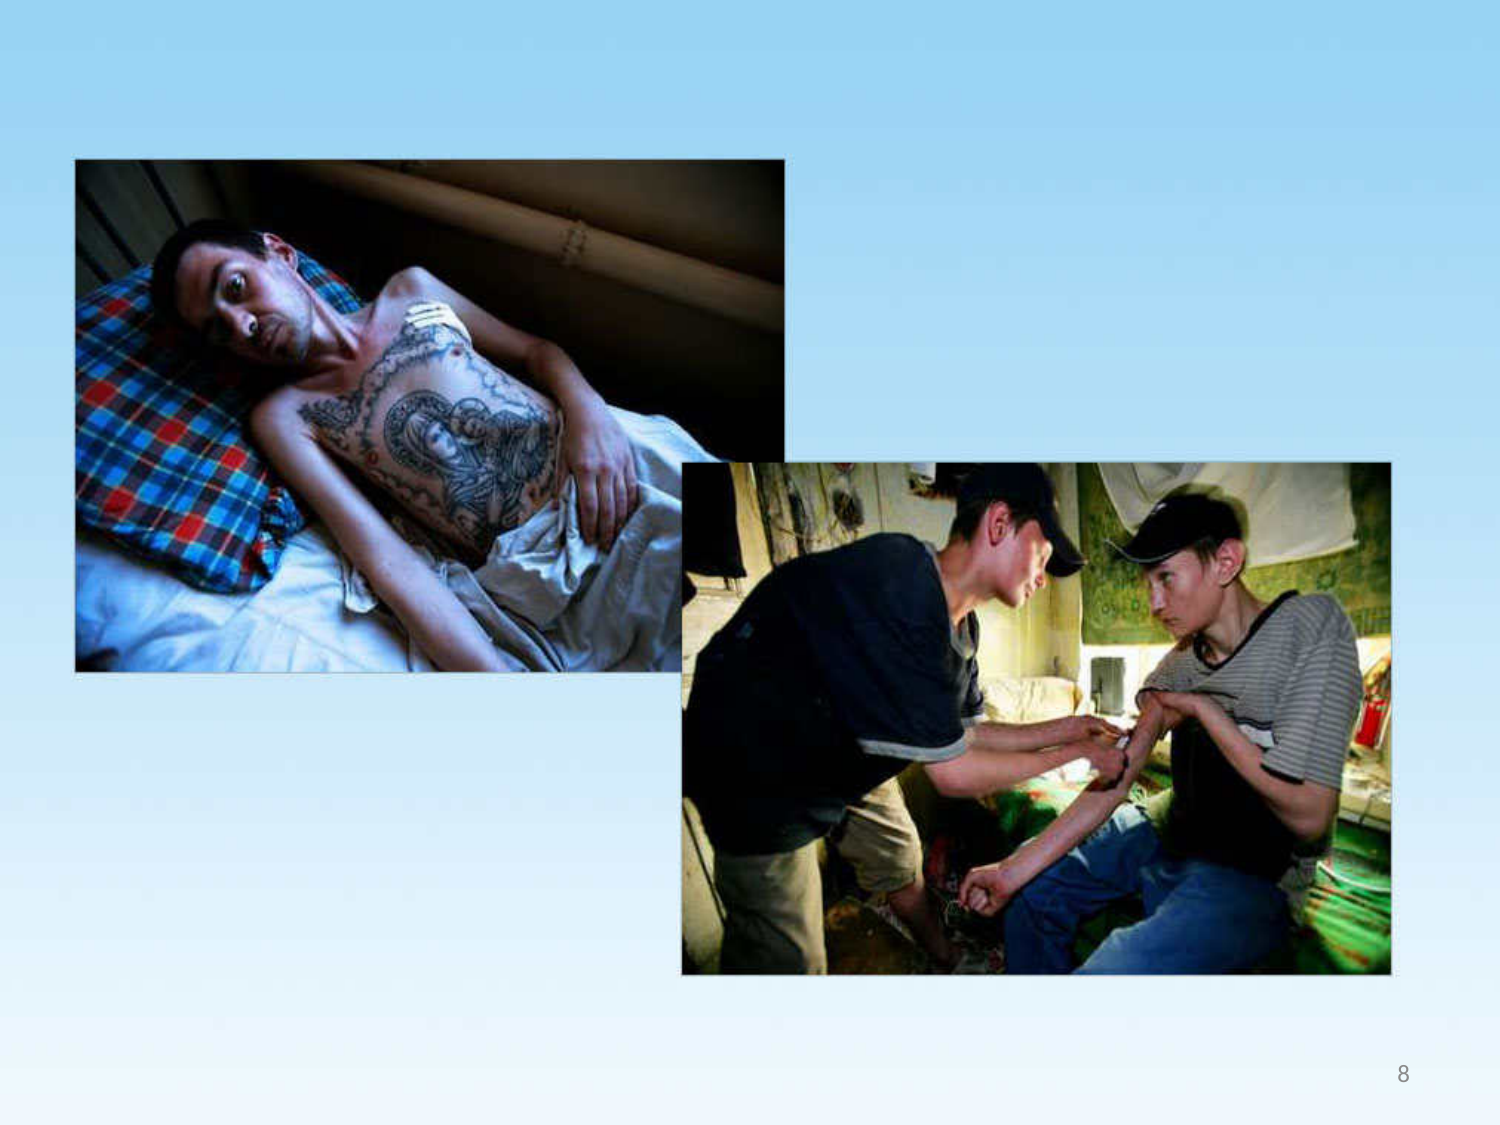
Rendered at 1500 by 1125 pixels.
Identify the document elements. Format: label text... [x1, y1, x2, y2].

slide_number 8 [1074, 1042, 1425, 1103]
picture [0, 0, 1500, 1125]
